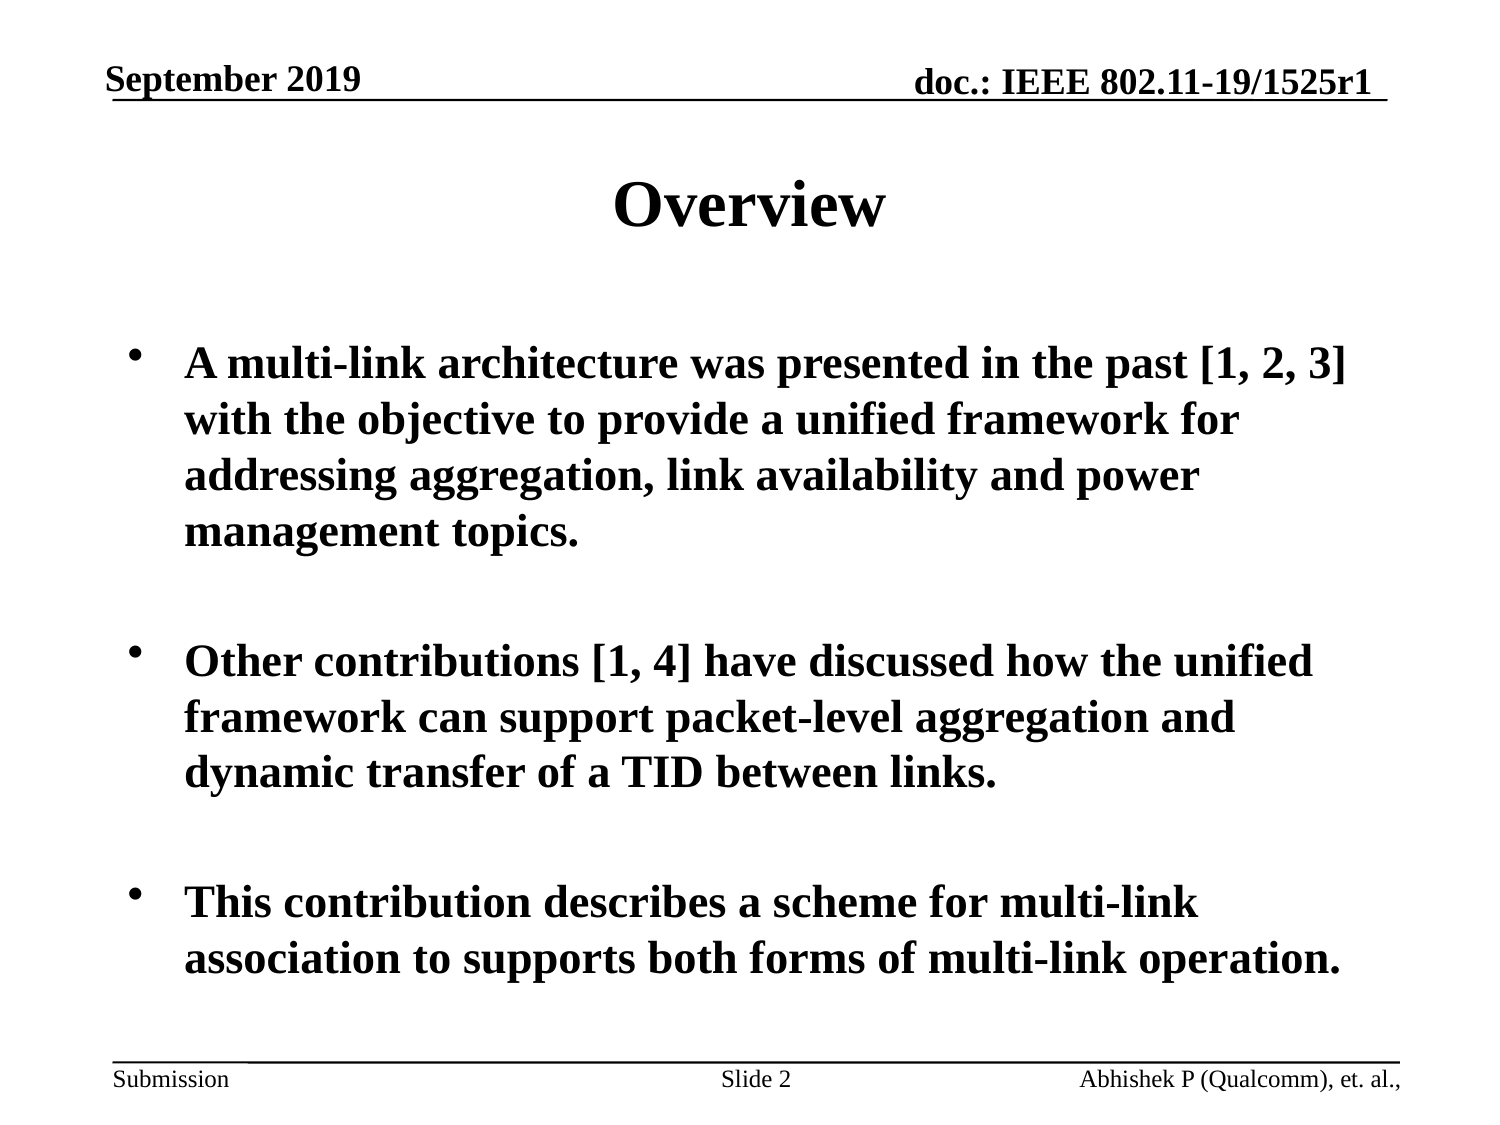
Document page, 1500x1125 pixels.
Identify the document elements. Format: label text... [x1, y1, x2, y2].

slide_number Slide 2 [712, 1061, 801, 1093]
footer Abhishek P (Qualcomm), et. al., [949, 1061, 1402, 1093]
list A multi-link architecture was presented in the past [1, 2, 3] with the objective to provide a unified framework for addressing aggregation, link availability and power management topics. Other contributions [1, 4] have discussed how the unified framework can support packet-level aggregation and dynamic transfer of a TID between links. This contribution describes a scheme for multi-link association to supports both forms of multi-link operation. [112, 324, 1388, 1001]
title Overview [112, 112, 1388, 288]
